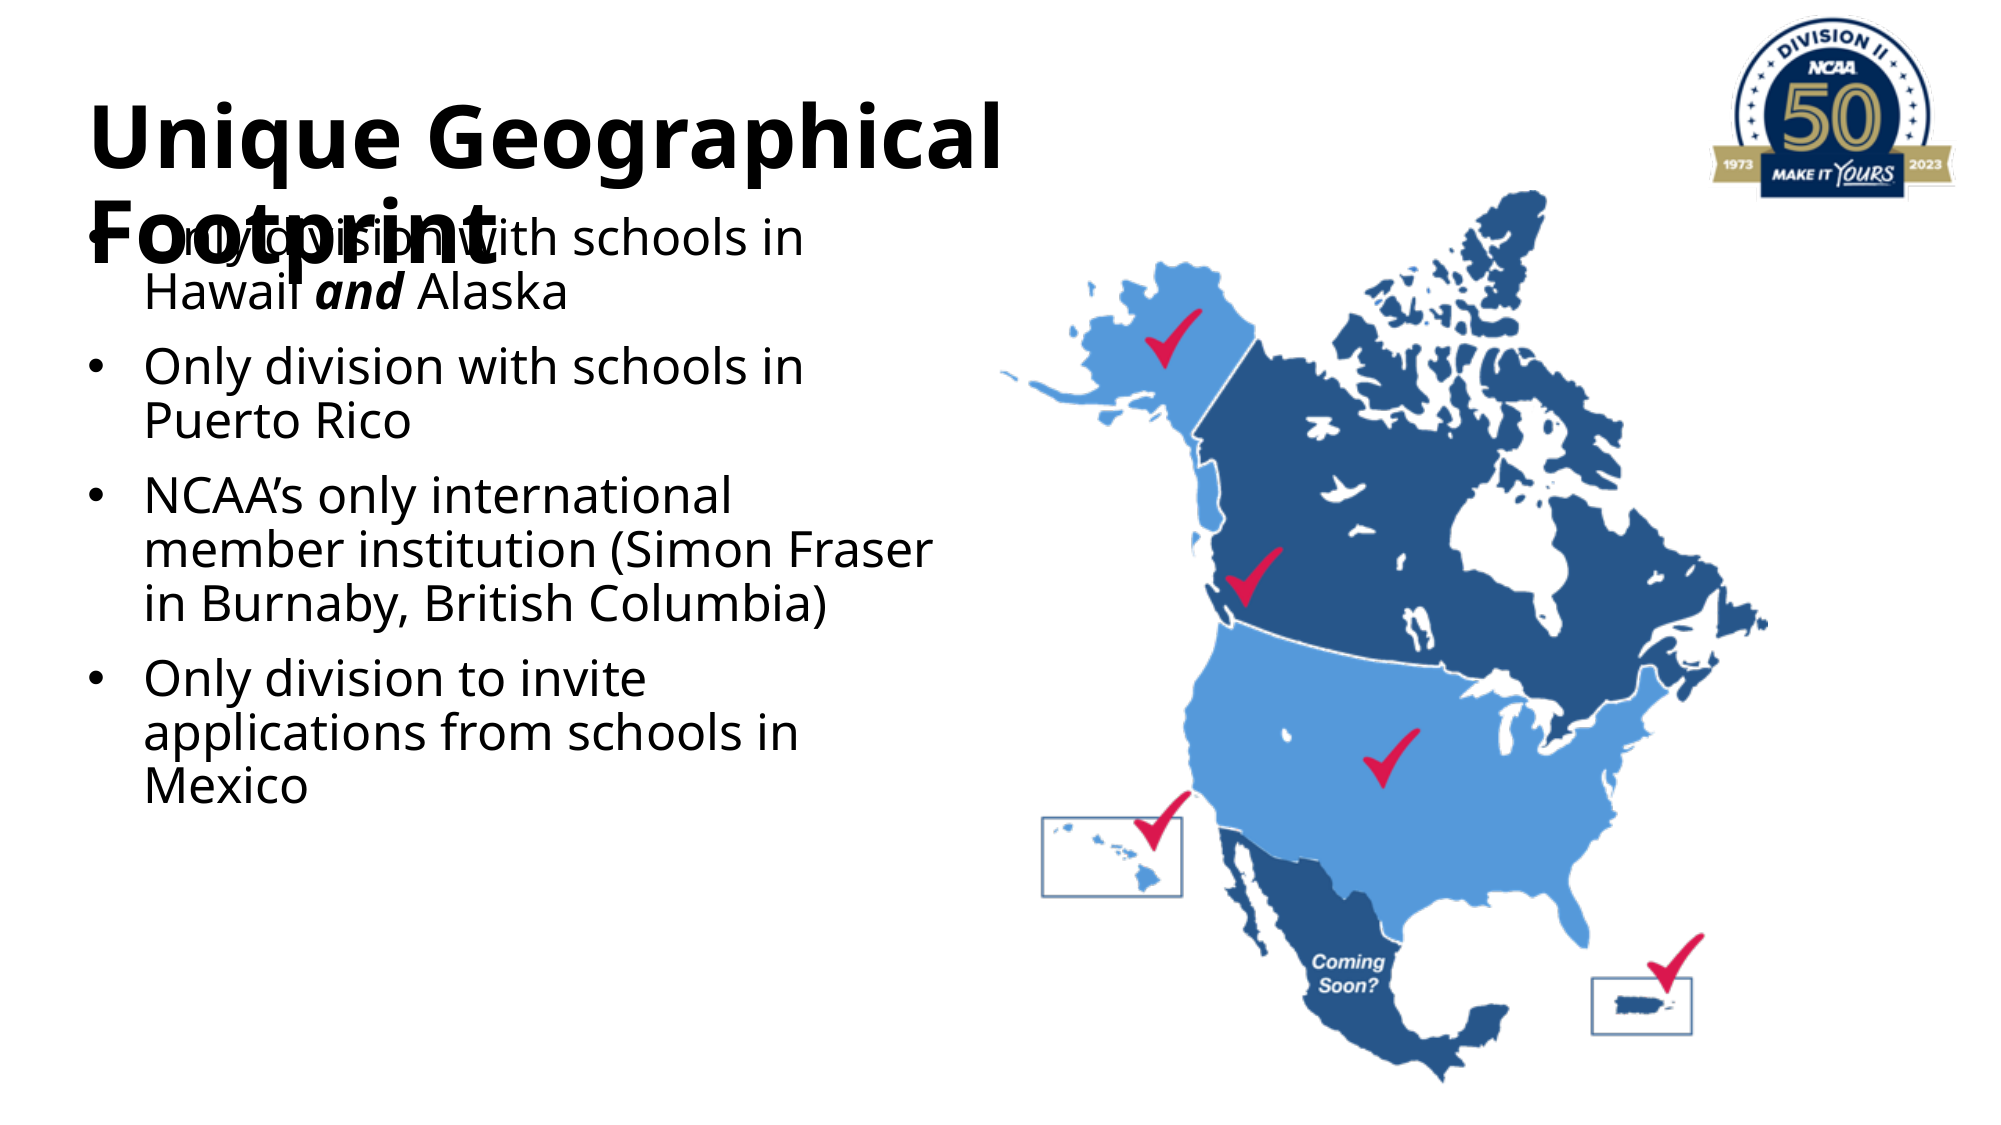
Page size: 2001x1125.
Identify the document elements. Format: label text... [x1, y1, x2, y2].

list Only division with schools in Hawaii and Alaska Only division with schools in Puerto Rico NCAA’s only international member institution (Simon Fraser in Burnaby, British Columbia) Only division to invite applications from schools in Mexico [72, 205, 954, 930]
picture [999, 14, 1957, 1085]
list Unique Geographical Footprint [73, 85, 1411, 206]
